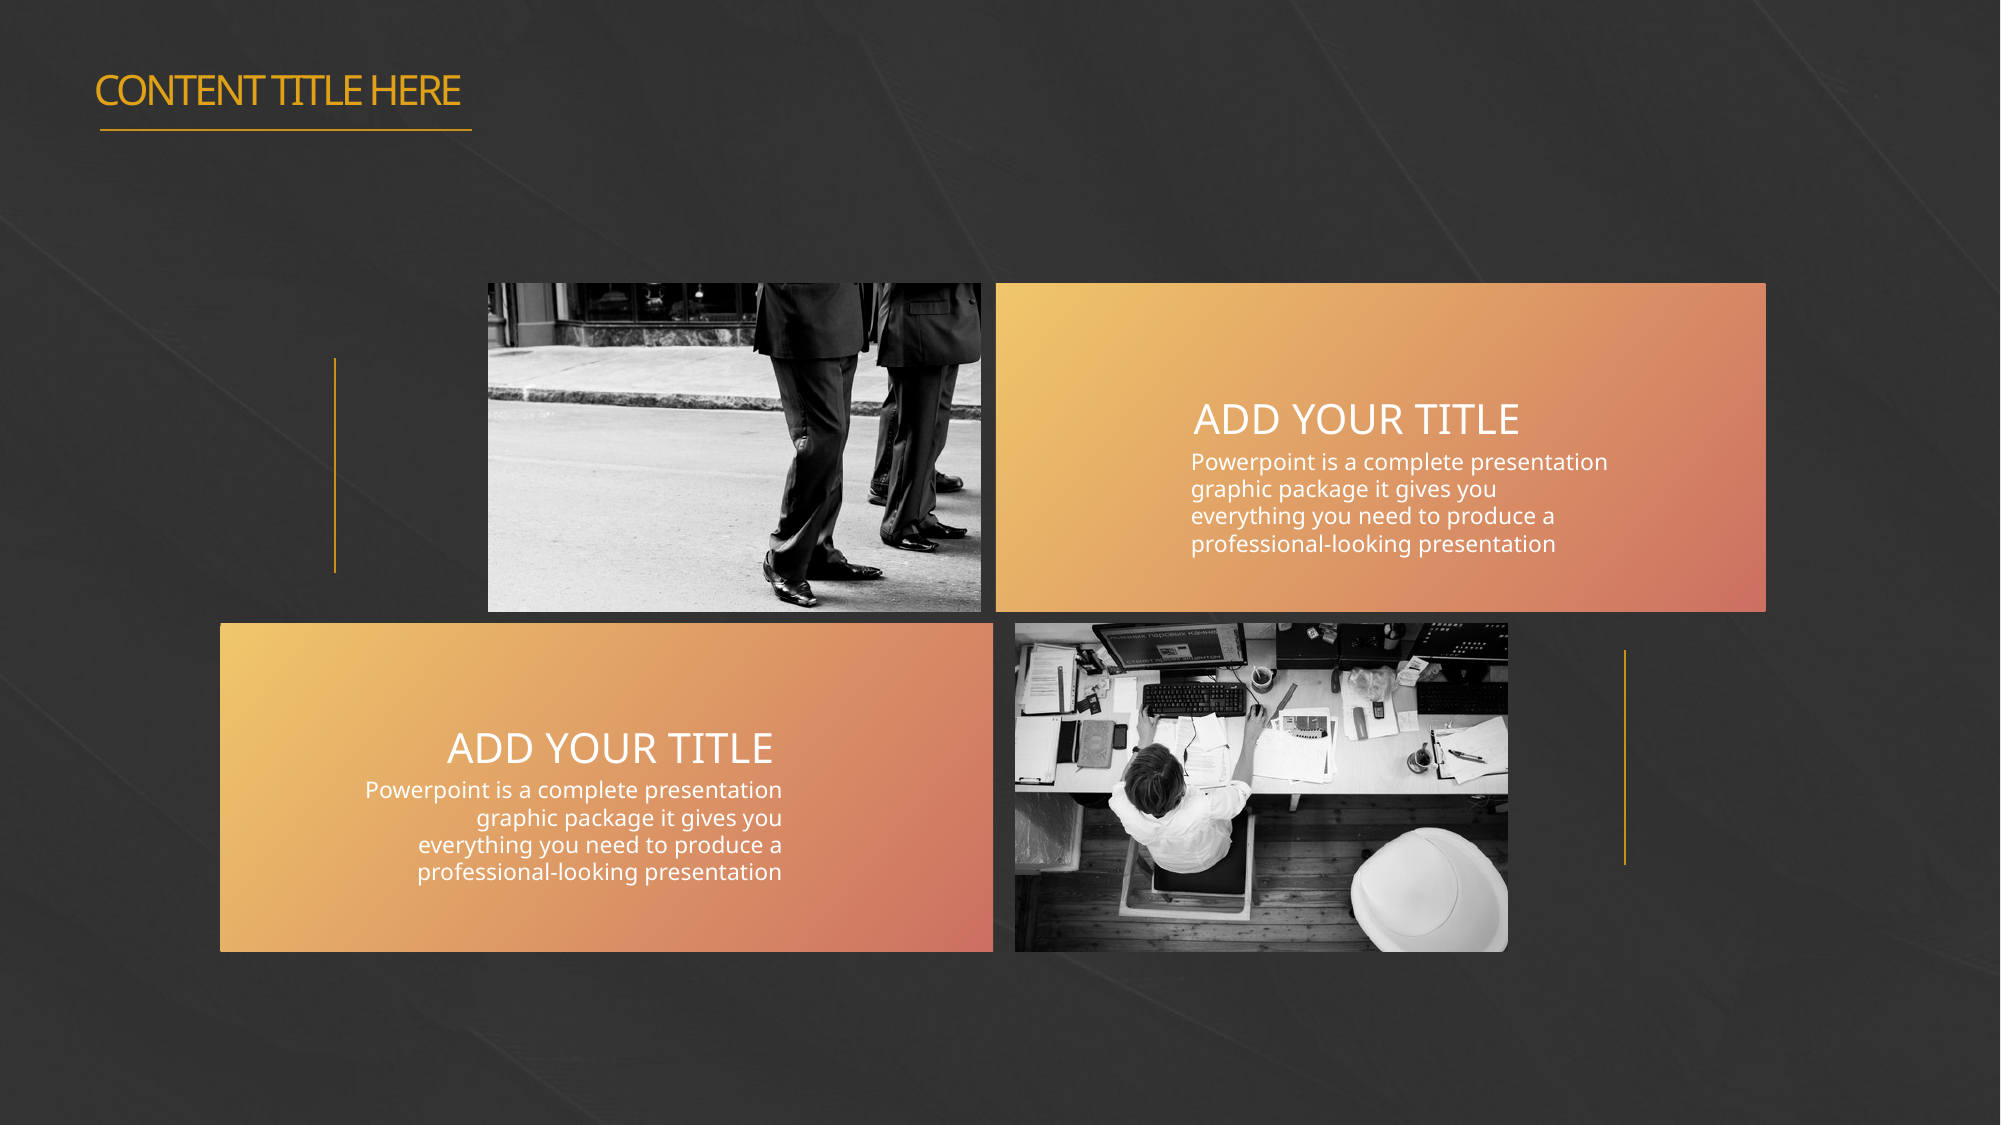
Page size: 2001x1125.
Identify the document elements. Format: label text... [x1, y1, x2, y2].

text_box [995, 283, 1766, 612]
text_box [220, 623, 994, 952]
text_box CONTENT TITLE HERE [62, 56, 494, 122]
picture [0, 0, 2001, 1125]
